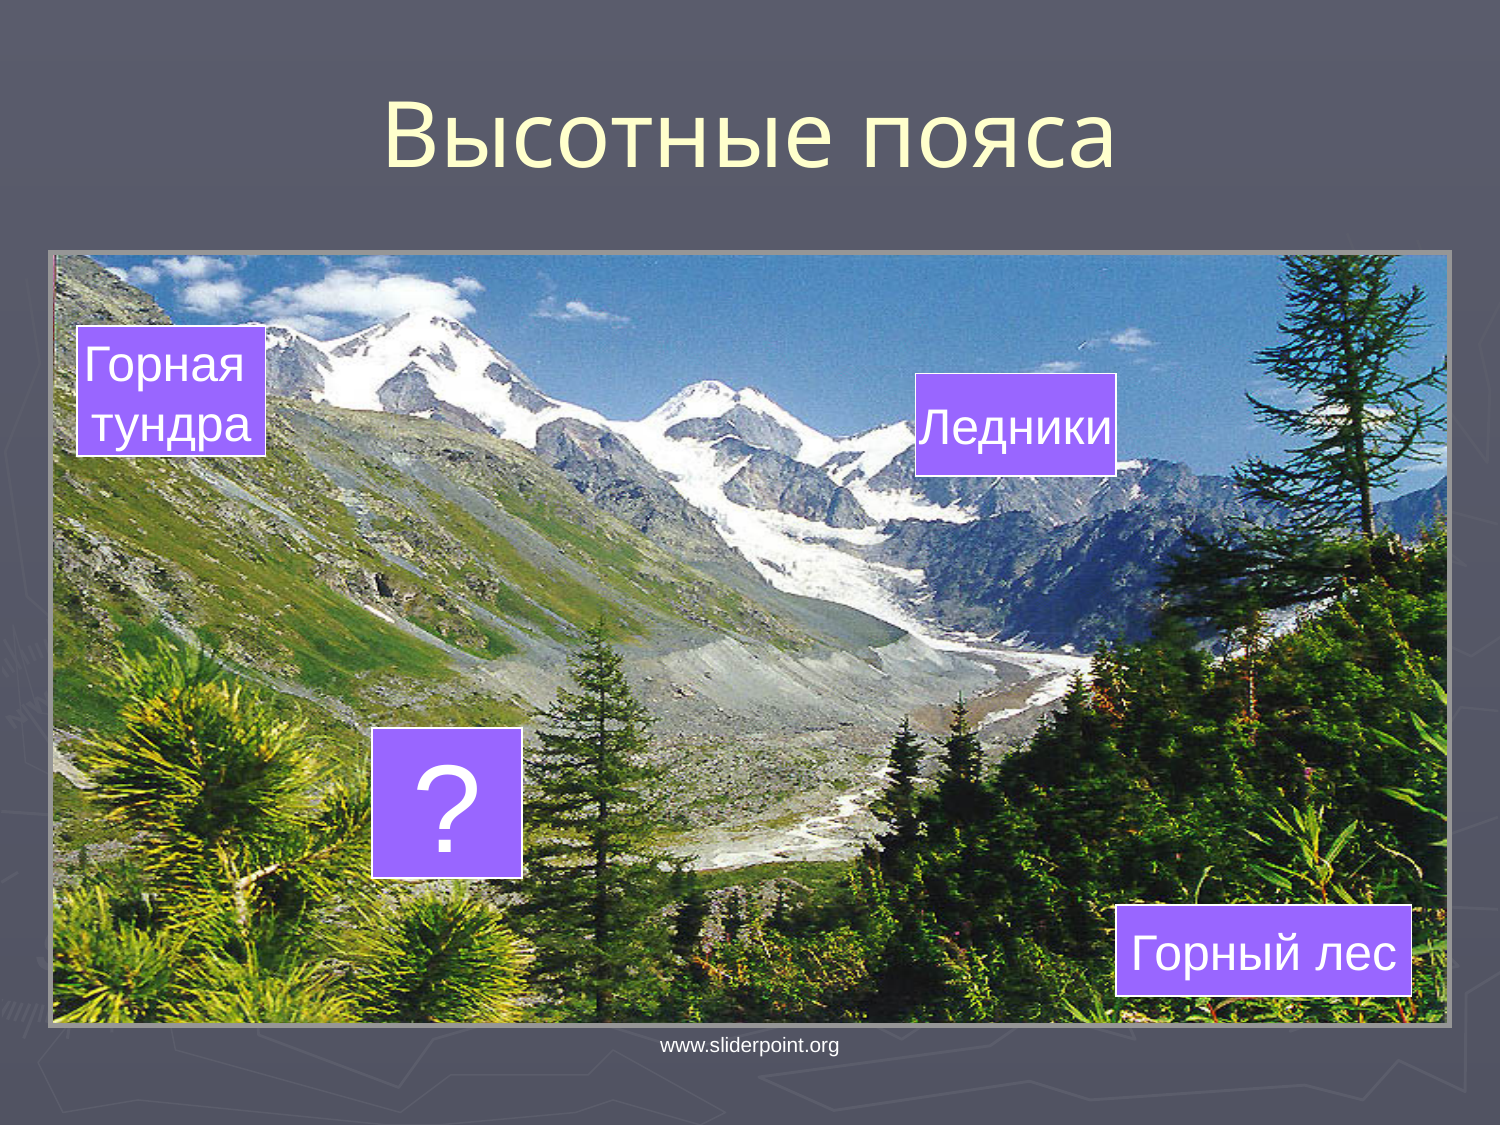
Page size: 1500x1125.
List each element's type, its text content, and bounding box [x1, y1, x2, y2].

title Высотные пояса [49, 37, 1451, 226]
picture [52, 255, 1448, 1024]
footer www.sliderpoint.org [512, 1032, 988, 1103]
